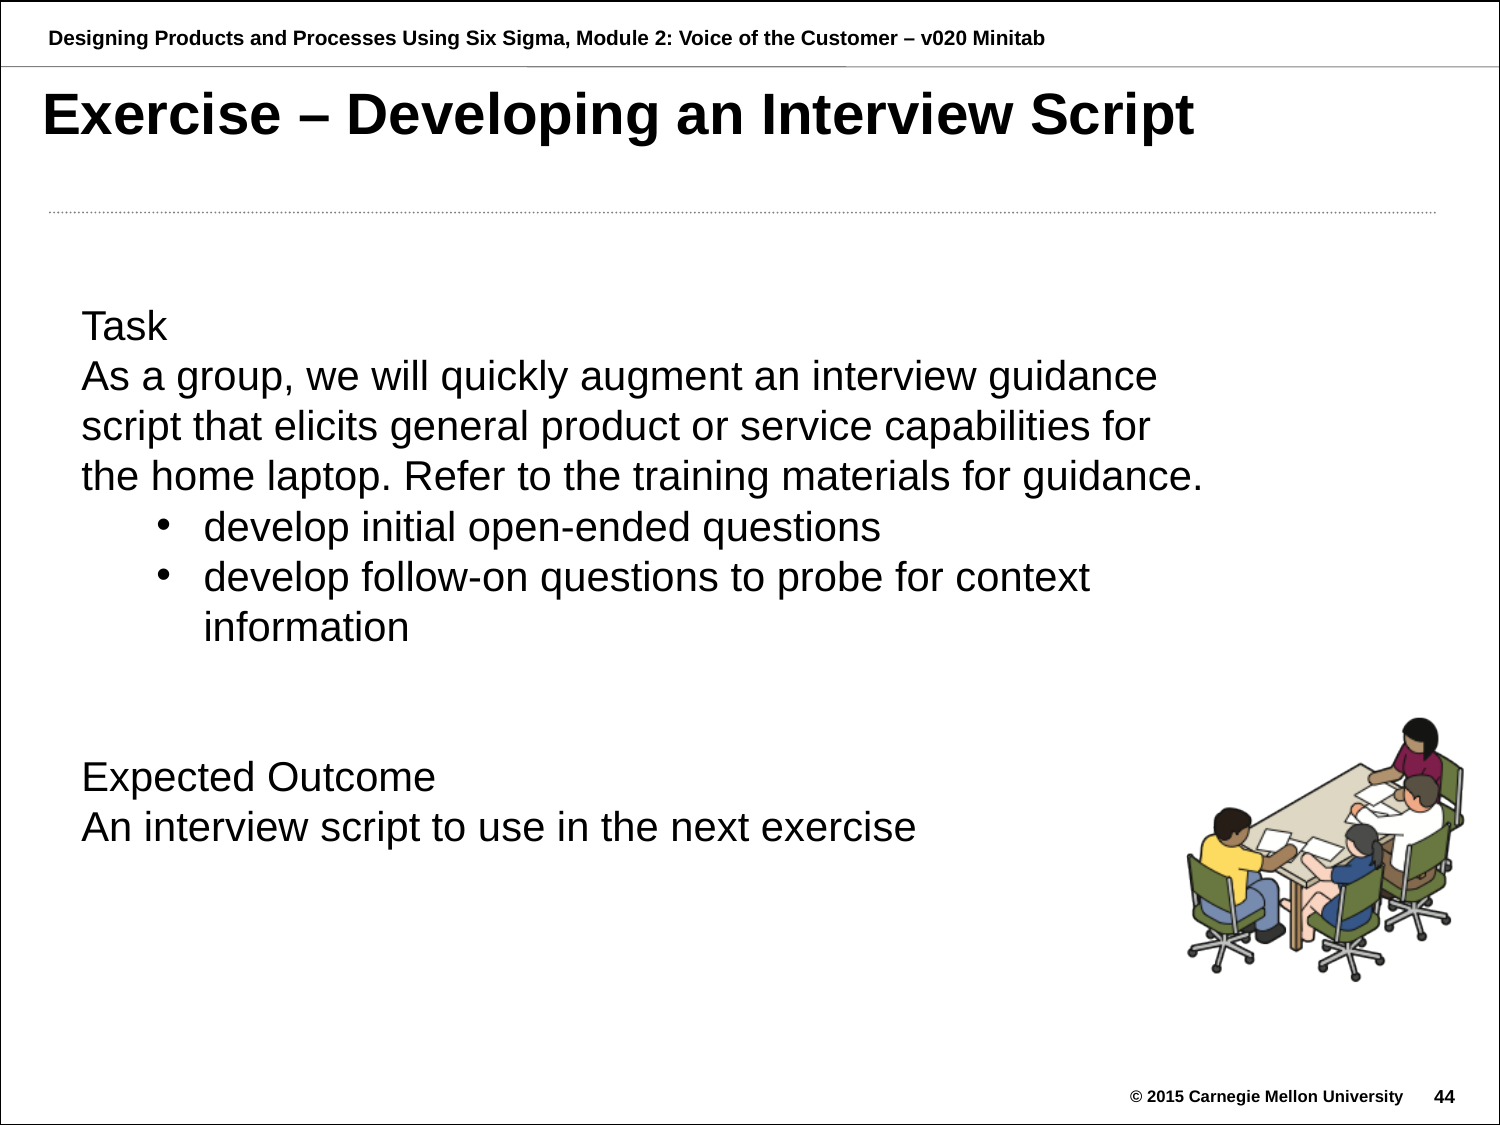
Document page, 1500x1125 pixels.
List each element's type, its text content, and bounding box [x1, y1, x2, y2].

text_box Task As a group, we will quickly augment an interview guidance script that elicits general product or service capabilities for the home laptop. Refer to the training materials for guidance. develop initial open-ended questions develop follow-on questions to probe for context information Expected Outcome An interview script to use in the next exercise [81, 299, 1214, 982]
picture [1108, 699, 1500, 1009]
text_box [0, 1, 1500, 1125]
